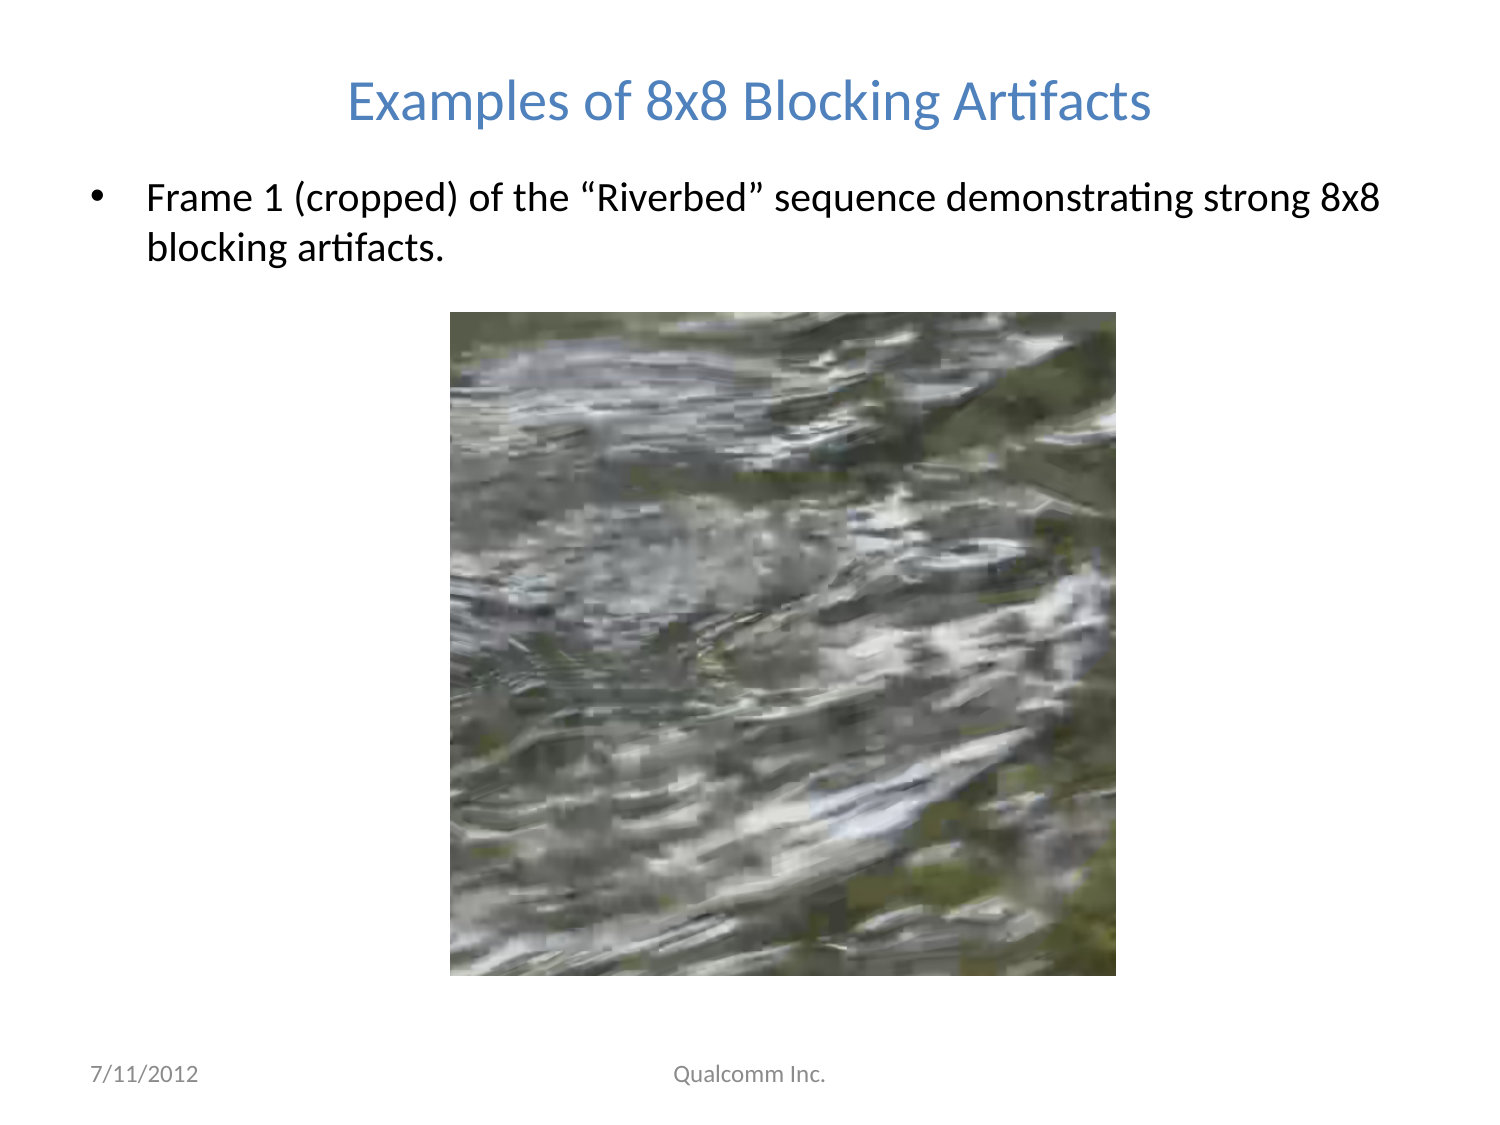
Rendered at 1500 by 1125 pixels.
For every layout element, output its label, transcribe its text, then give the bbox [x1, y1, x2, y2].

footer Qualcomm Inc. [512, 1042, 988, 1103]
picture [449, 312, 1117, 977]
title Examples of 8x8 Blocking Artifacts [75, 45, 1425, 150]
list Frame 1 (cropped) of the “Riverbed” sequence demonstrating strong 8x8 blocking artifacts. [75, 162, 1425, 1005]
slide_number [75, 1042, 425, 1103]
